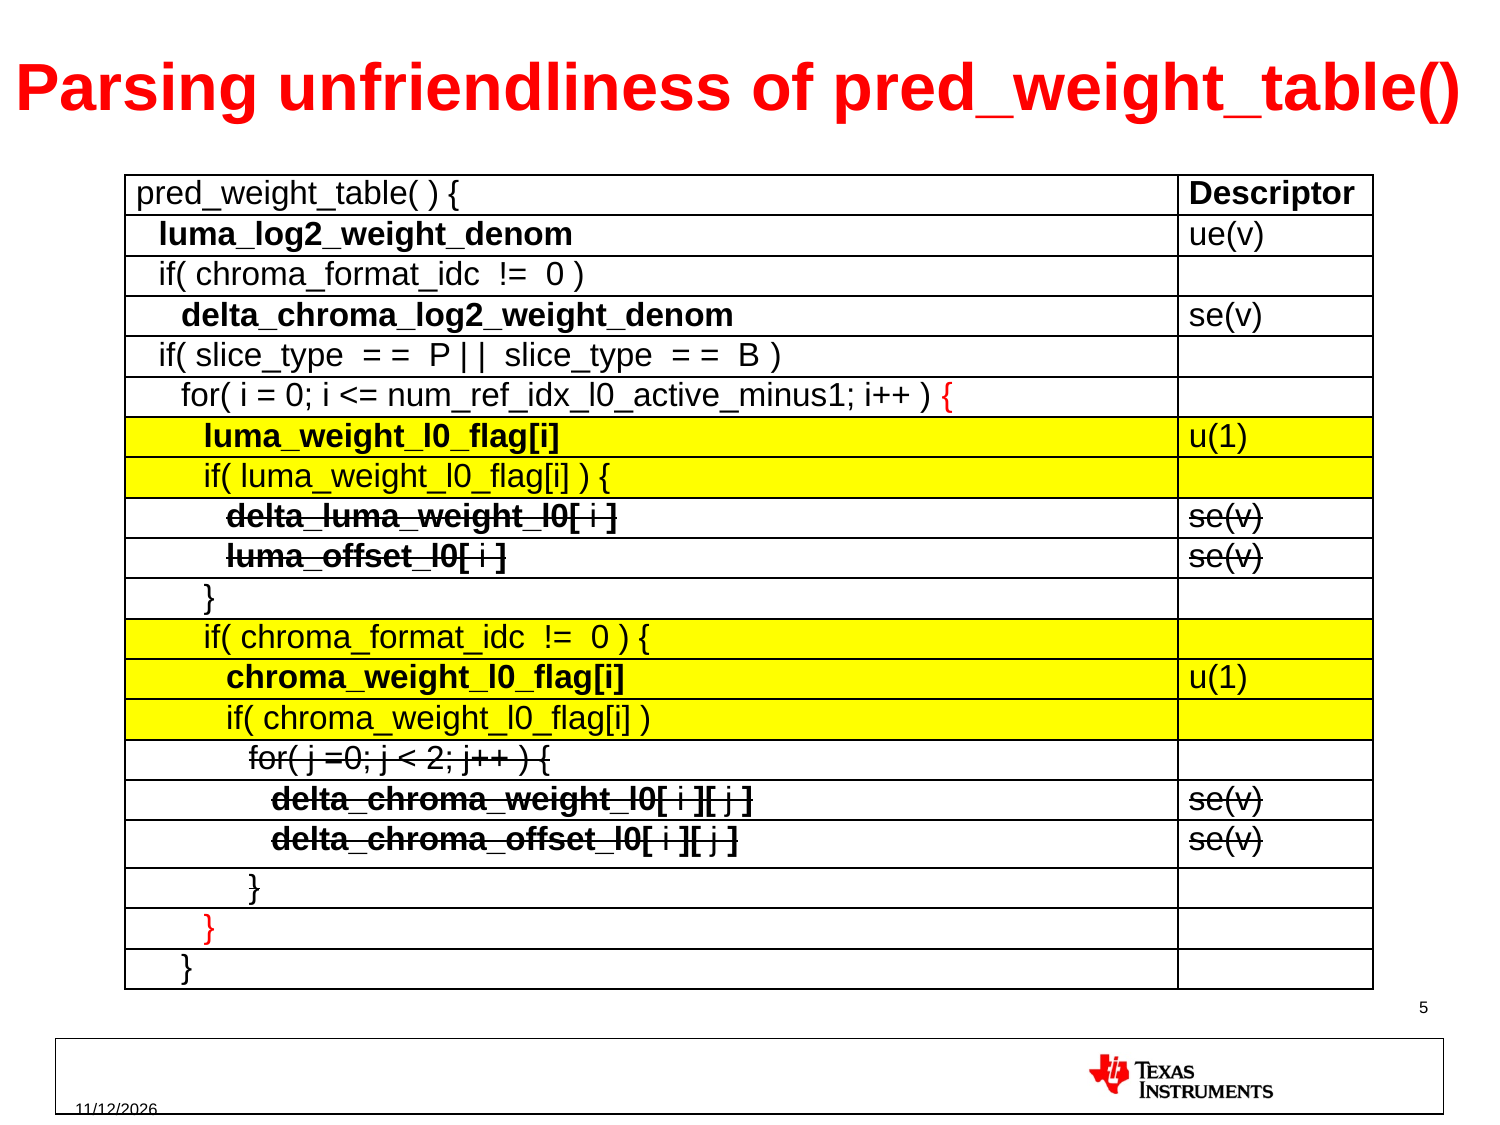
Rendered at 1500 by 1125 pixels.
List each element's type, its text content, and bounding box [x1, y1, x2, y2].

table_cell delta_luma_weight_l0[ i ] [126, 499, 1177, 537]
table_header Descriptor [1179, 176, 1372, 214]
table_cell luma_offset_l0[ i ] [126, 539, 1177, 577]
table_header pred_weight_table( ) { [126, 176, 1177, 214]
table_cell se(v) [1179, 781, 1372, 819]
table_cell [1179, 337, 1372, 376]
table_cell se(v) [1179, 821, 1372, 867]
title Parsing unfriendliness of pred_weight_table() [0, 23, 1500, 158]
table_cell } [126, 950, 1177, 988]
table_cell [1179, 869, 1372, 907]
table_cell [1179, 378, 1372, 416]
table_cell if( chroma_weight_l0_flag[i] ) [126, 700, 1177, 739]
table_cell [1179, 579, 1372, 618]
table_cell if( luma_weight_l0_flag[i] ) { [126, 458, 1177, 497]
table_cell if( chroma_format_idc != 0 ) { [126, 620, 1177, 658]
table_cell [1179, 909, 1372, 948]
slide_number 5 [1093, 988, 1444, 1024]
table_cell if( slice_type = = P | | slice_type = = B ) [126, 337, 1177, 376]
table_cell [1179, 620, 1372, 658]
picture [1087, 1052, 1274, 1099]
table_cell } [126, 579, 1177, 618]
table_cell u(1) [1179, 418, 1372, 456]
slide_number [59, 1090, 411, 1125]
table_cell chroma_weight_l0_flag[i] [126, 660, 1177, 698]
table_cell [1179, 741, 1372, 779]
table_cell if( chroma_format_idc != 0 ) [126, 257, 1177, 295]
table_cell se(v) [1179, 539, 1372, 577]
table_cell se(v) [1179, 499, 1372, 537]
table_cell luma_log2_weight_denom [126, 216, 1177, 255]
table_cell delta_chroma_log2_weight_denom [126, 297, 1177, 335]
table_cell ue(v) [1179, 216, 1372, 255]
table_cell for( j =0; j < 2; j++ ) { [126, 741, 1177, 779]
table_cell se(v) [1179, 297, 1372, 335]
table_cell for( i = 0; i <= num_ref_idx_l0_active_minus1; i++ ) { [126, 378, 1177, 416]
table_cell } [126, 869, 1177, 907]
table_cell [1179, 458, 1372, 497]
table_cell } [126, 909, 1177, 948]
table_cell [1179, 257, 1372, 295]
table_cell [1179, 950, 1372, 988]
table_cell delta_chroma_offset_l0[ i ][ j ] [126, 821, 1177, 867]
table_cell delta_chroma_weight_l0[ i ][ j ] [126, 781, 1177, 819]
table_cell luma_weight_l0_flag[i] [126, 418, 1177, 456]
table_cell [1179, 700, 1372, 739]
table_cell u(1) [1179, 660, 1372, 698]
